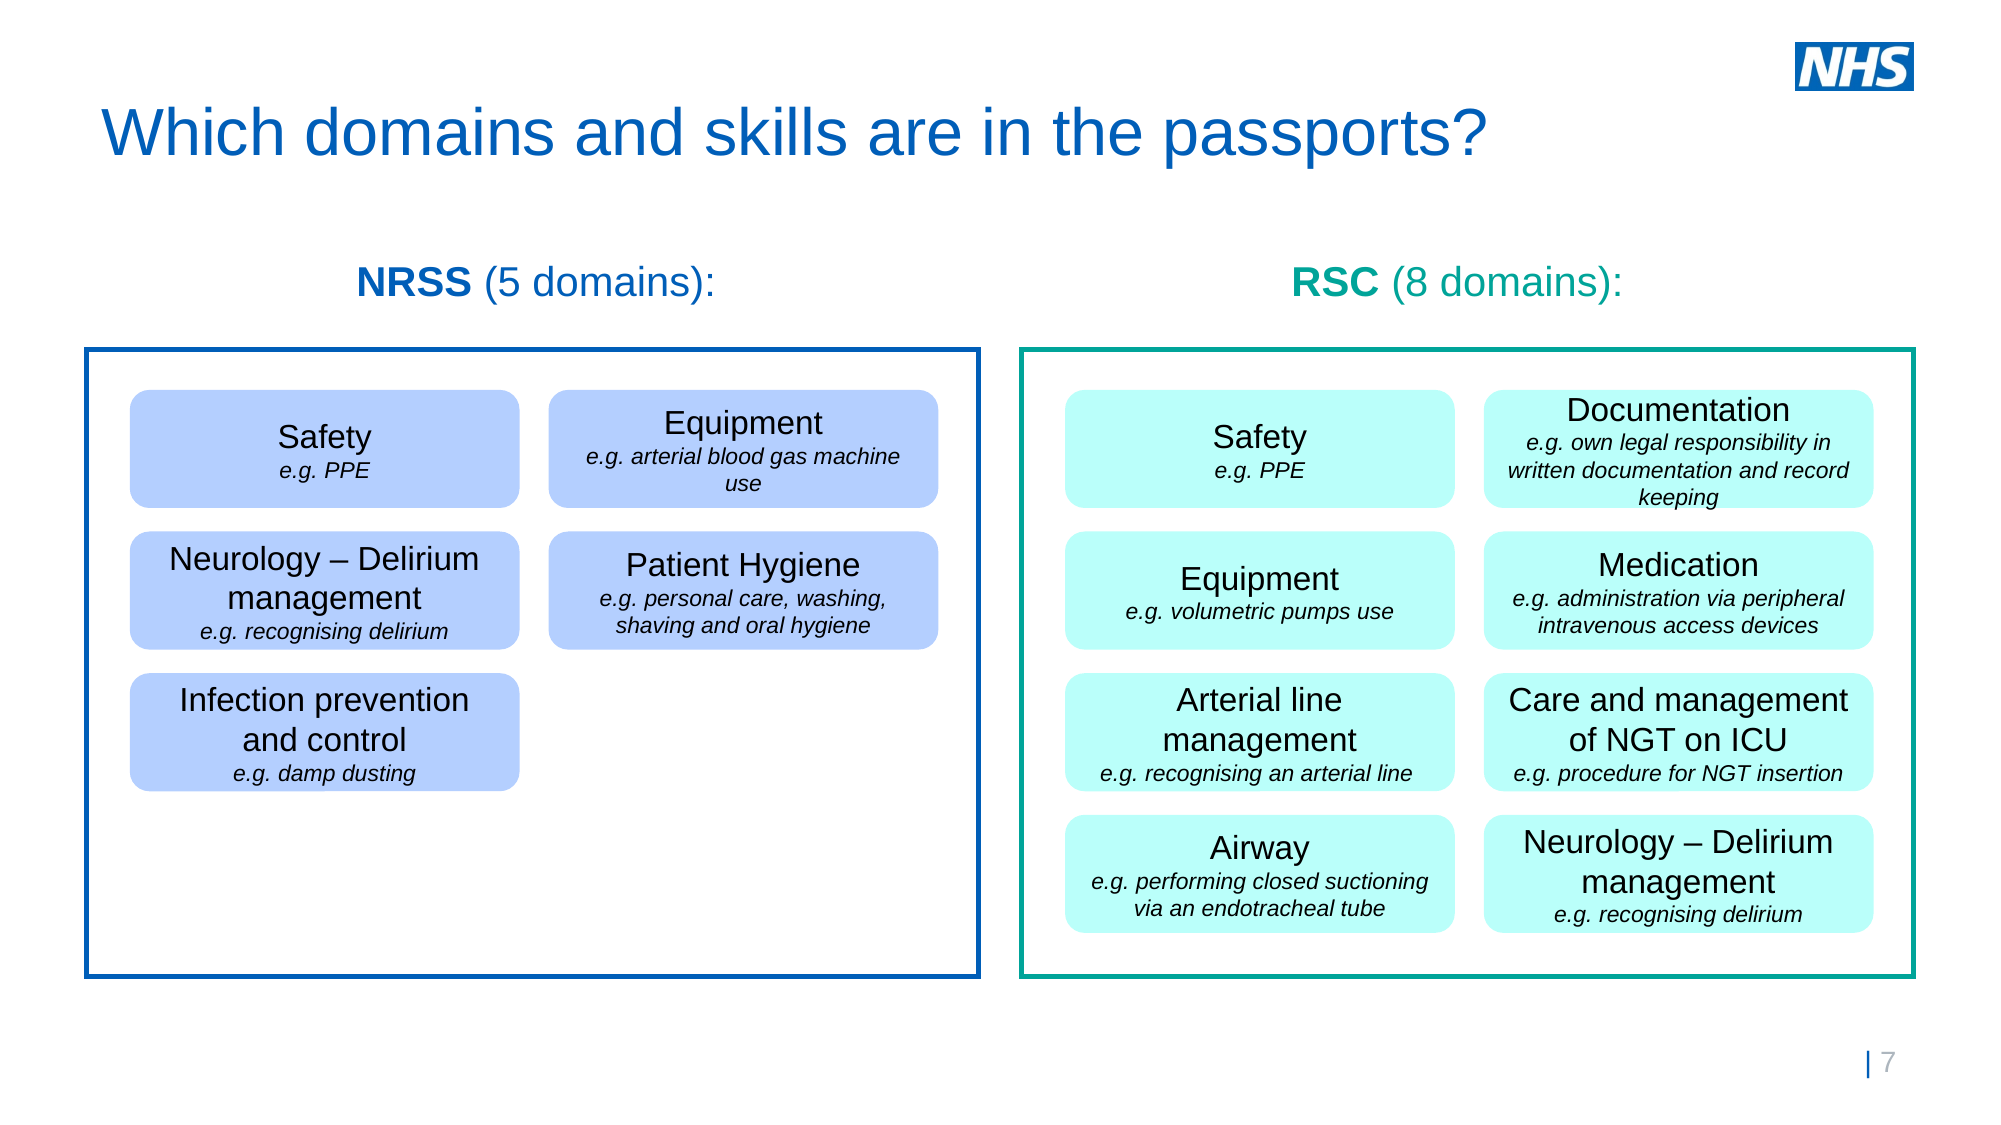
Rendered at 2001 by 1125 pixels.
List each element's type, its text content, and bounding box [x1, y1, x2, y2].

text_box [1021, 348, 1914, 977]
text_box [85, 348, 979, 977]
text_box Patient Hygiene e.g. personal care, washing, shaving and oral hygiene [547, 530, 940, 651]
text_box Arterial line management e.g. recognising an arterial line [1064, 672, 1456, 793]
text_box Neurology – Delirium management e.g. recognising delirium [1482, 813, 1875, 934]
text_box Safety e.g. PPE [128, 388, 521, 510]
text_box Care and management of NGT on ICU e.g. procedure for NGT insertion [1482, 672, 1875, 793]
picture [1795, 42, 1914, 90]
text_box Safety e.g. PPE [1064, 388, 1456, 510]
text_box Equipment e.g. volumetric pumps use [1064, 530, 1456, 651]
text_box Equipment e.g. arterial blood gas machine use [547, 388, 940, 510]
text_box NRSS (5 domains): [341, 247, 756, 312]
text_box Medication e.g. administration via peripheral intravenous access devices [1482, 530, 1875, 651]
text_box Neurology – Delirium management e.g. recognising delirium [128, 530, 521, 651]
text_box RSC (8 domains): [1276, 247, 1691, 312]
text_box Airway e.g. performing closed suctioning via an endotracheal tube [1064, 813, 1456, 934]
text_box Infection prevention and control e.g. damp dusting [128, 672, 521, 793]
title Which domains and skills are in the passports? [86, 90, 1914, 191]
text_box Documentation e.g. own legal responsibility in written documentation and record keeping [1482, 388, 1875, 510]
